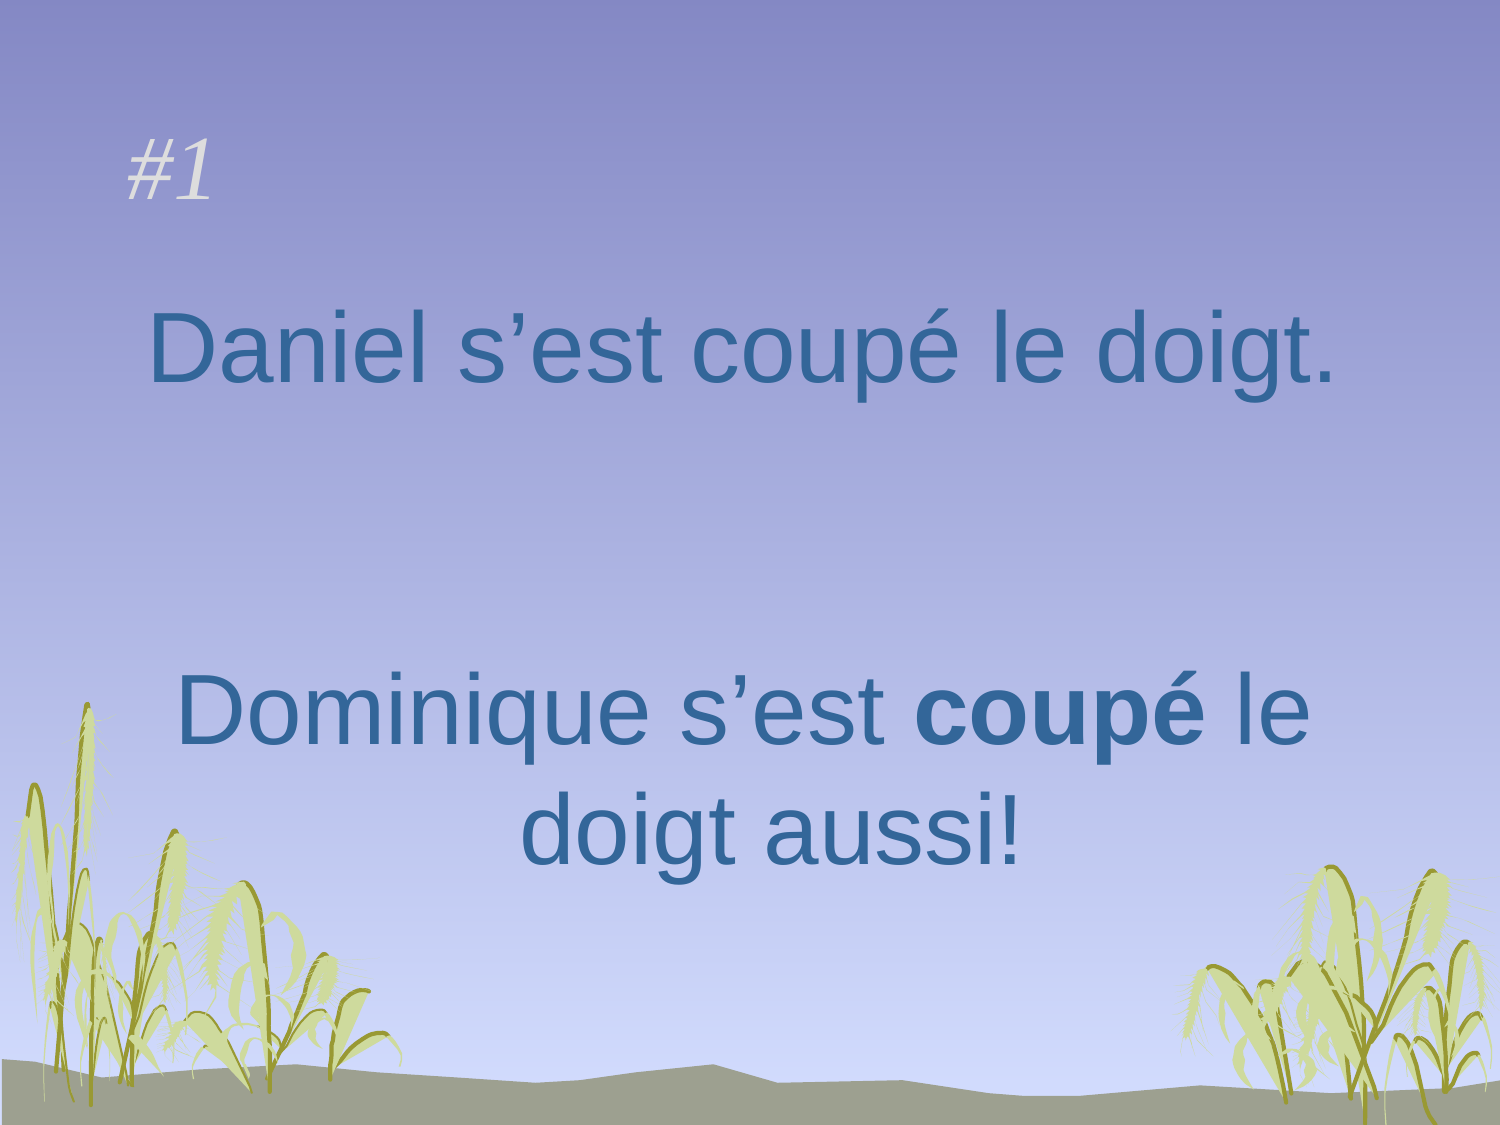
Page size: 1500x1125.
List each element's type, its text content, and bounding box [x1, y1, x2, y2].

title #1 [112, 68, 1388, 257]
list Daniel s’est coupé le doigt. [49, 274, 1438, 476]
text_box Dominique s’est coupé le doigt aussi! [50, 637, 1438, 1000]
